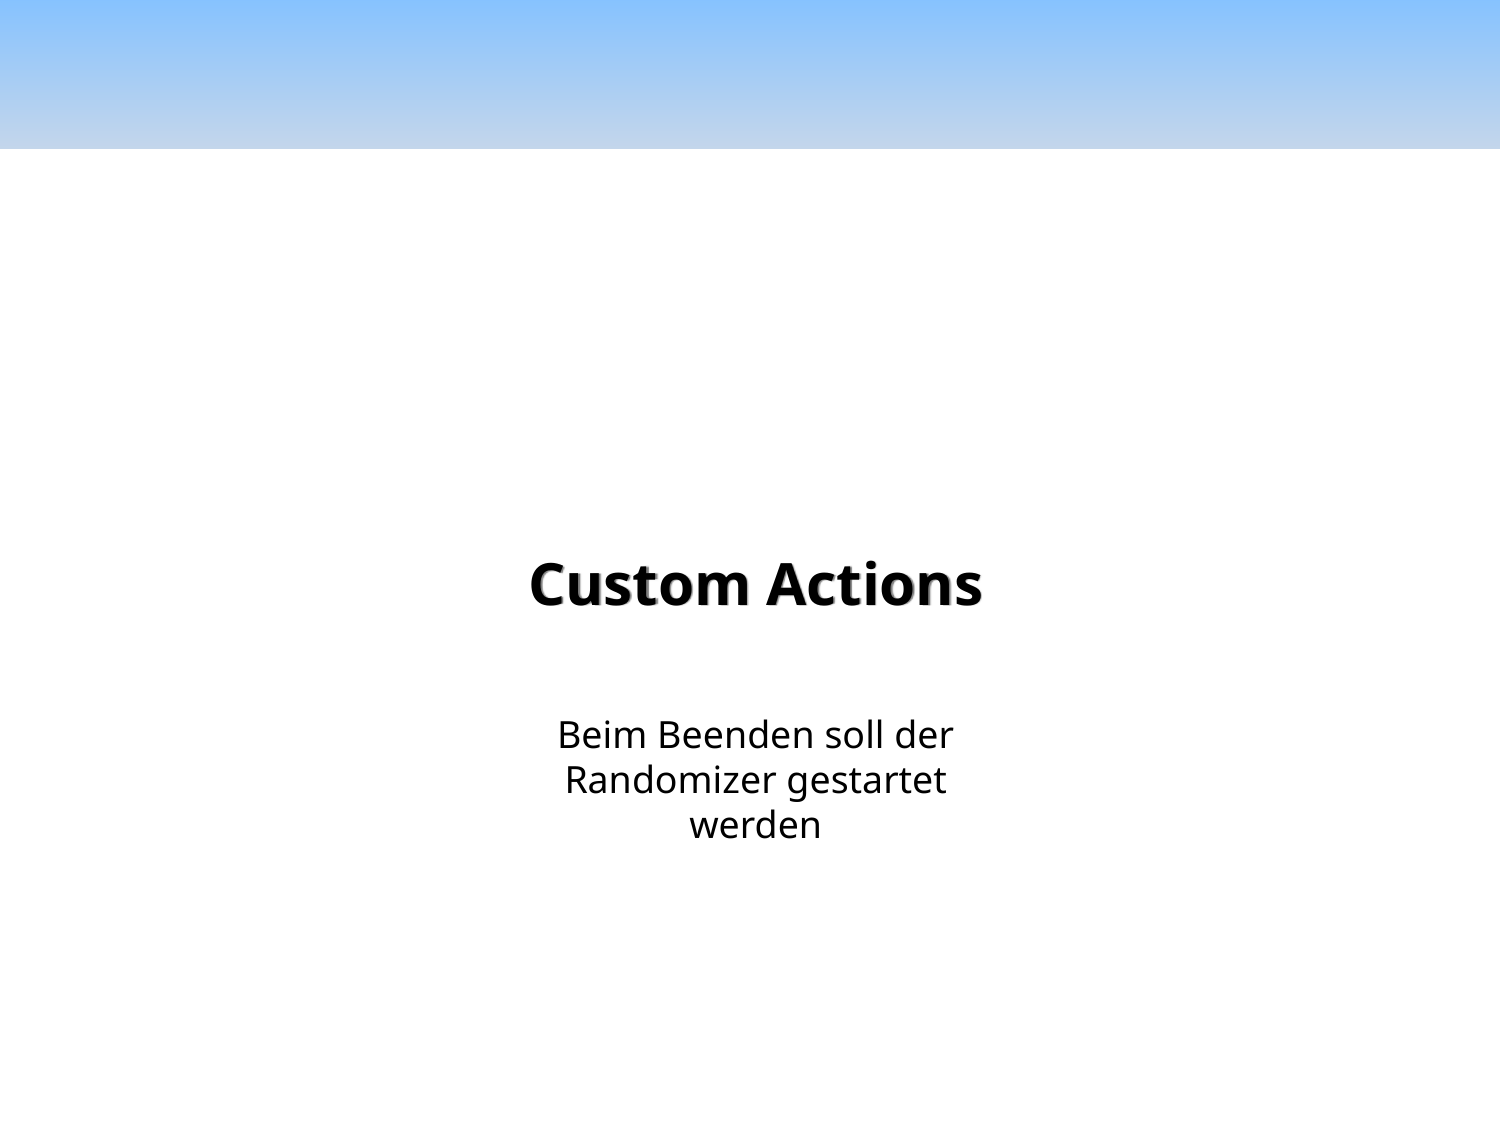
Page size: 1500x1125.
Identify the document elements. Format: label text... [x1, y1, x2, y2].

title Custom Actions [118, 538, 1394, 658]
text_box Beim Beenden soll der Randomizer gestartet werden [490, 704, 1022, 854]
